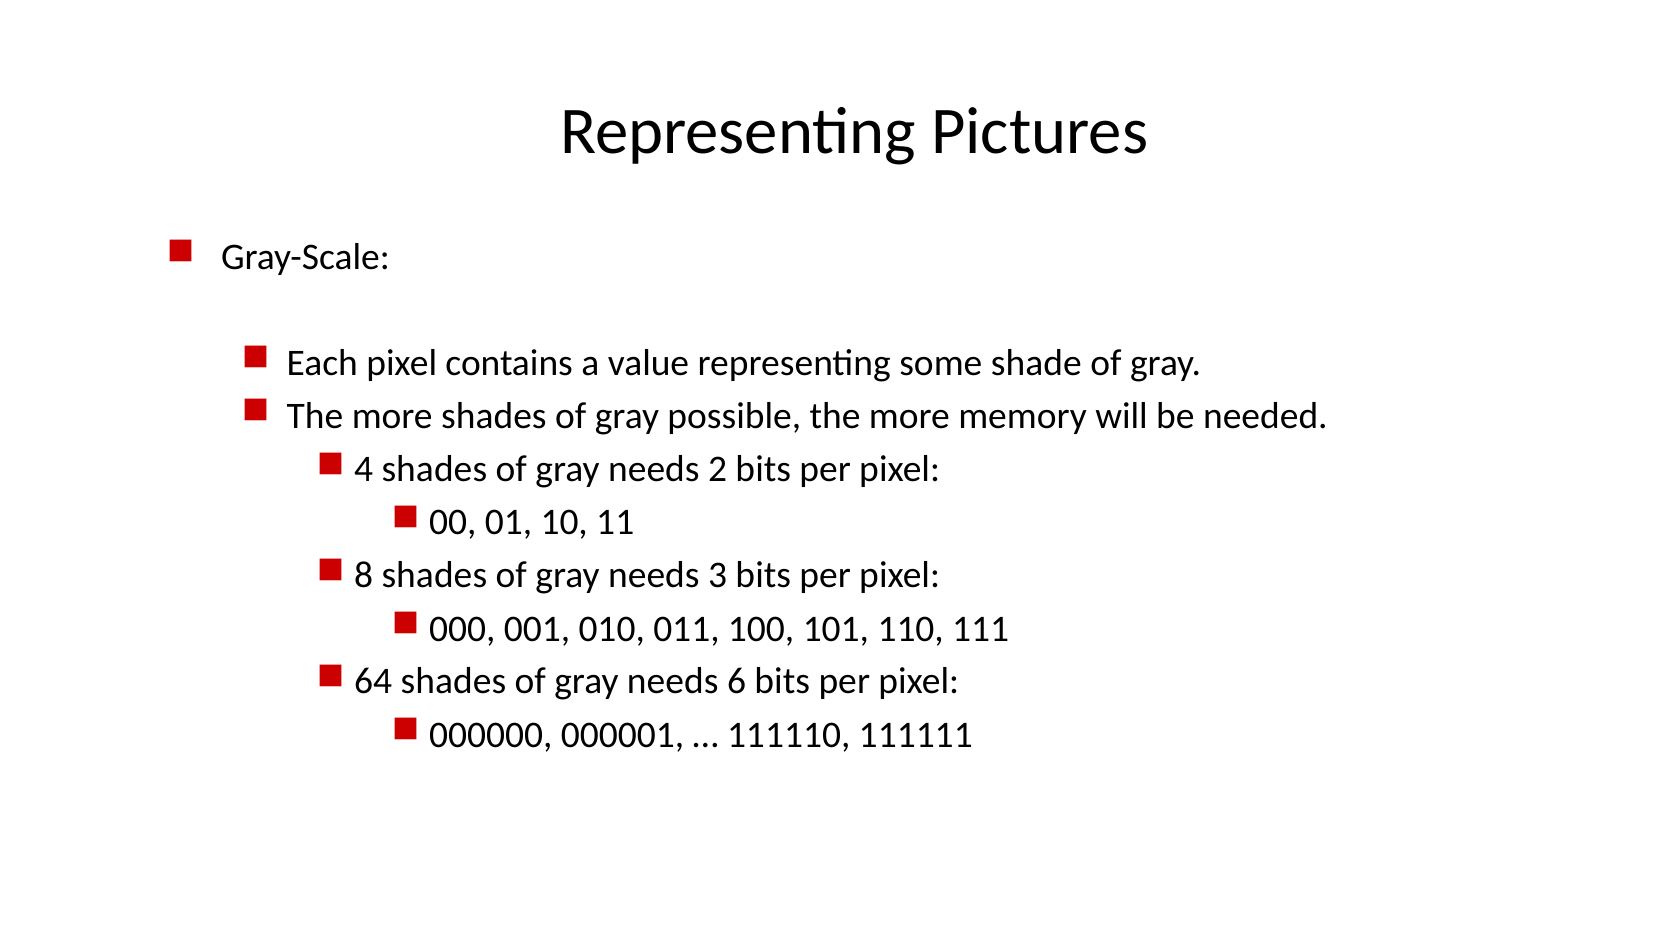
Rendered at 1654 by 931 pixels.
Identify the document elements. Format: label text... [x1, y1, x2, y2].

title Representing Pictures [151, 51, 1557, 166]
list Gray-Scale: Each pixel contains a value representing some shade of gray. The more shades of gray possible, the more memory will be needed. 4 shades of gray needs 2 bits per pixel: 00, 01, 10, 11 8 shades of gray needs 3 bits per pixel: 000, 001, 010, 011, 100, 101, 110, 111 64 shades of gray needs 6 bits per pixel: 000000, 000001, … 111110, 111111 [151, 227, 1571, 817]
